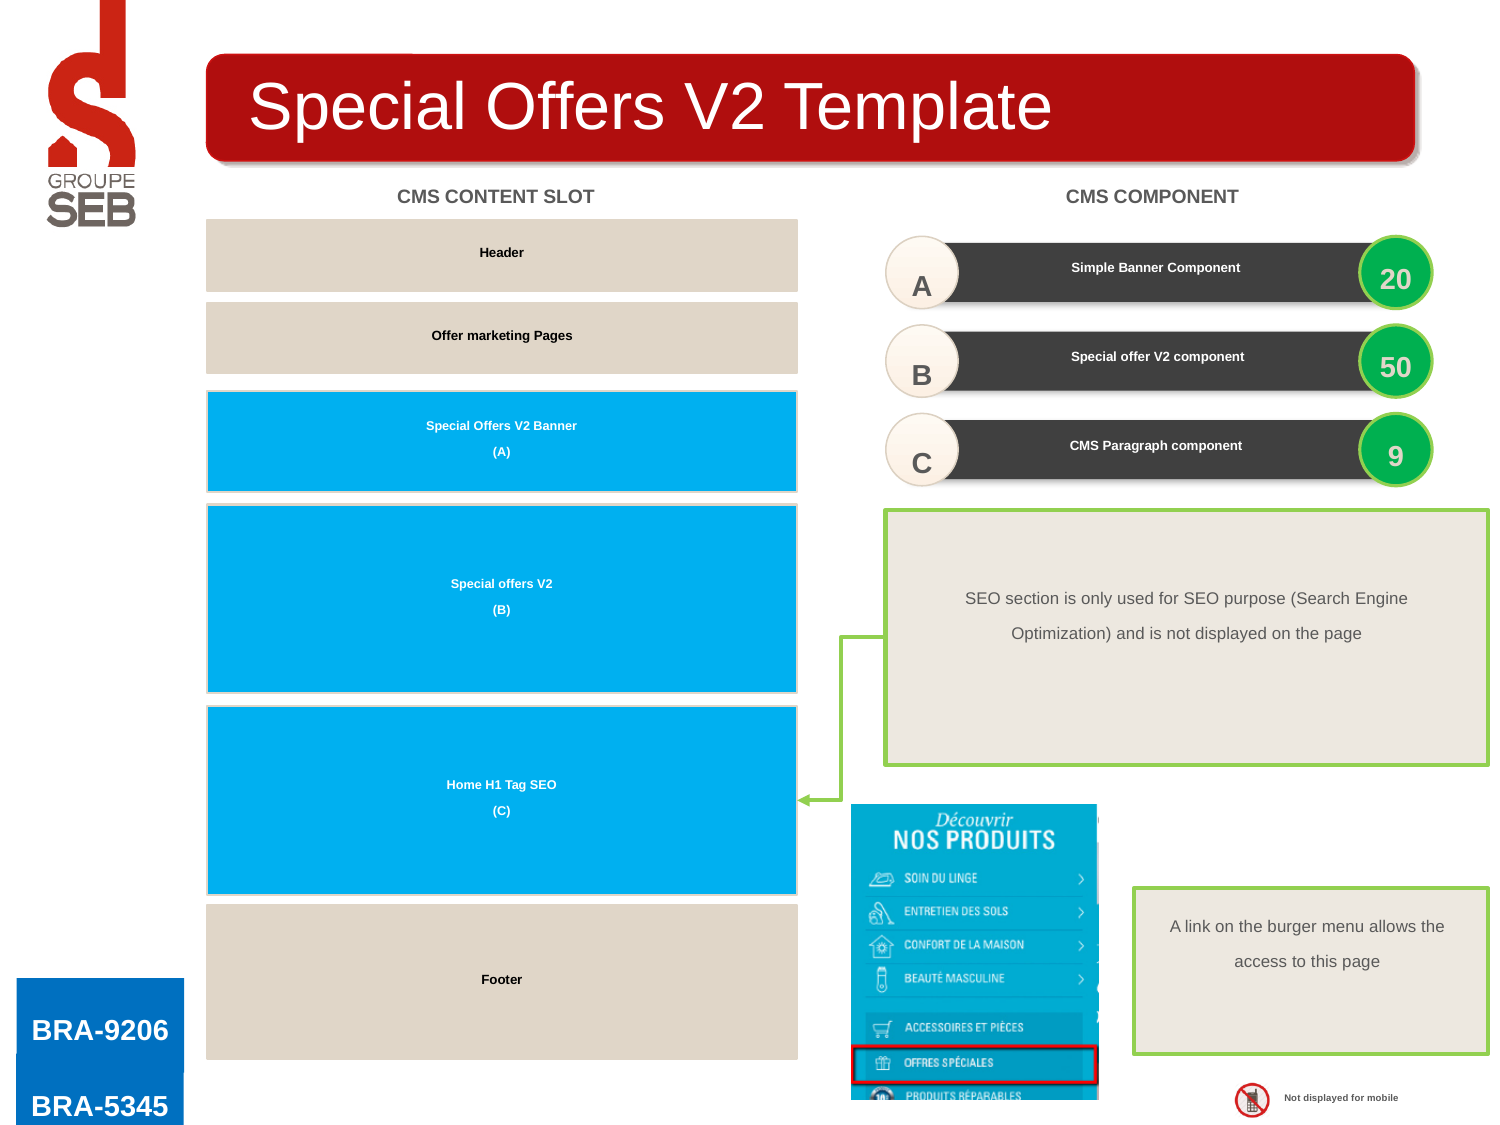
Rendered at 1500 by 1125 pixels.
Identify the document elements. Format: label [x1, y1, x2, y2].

picture [959, 1091, 976, 1100]
text_box [204, 502, 1489, 897]
picture [992, 1092, 1006, 1100]
text_box [204, 172, 799, 293]
picture [850, 803, 1099, 1100]
text_box [885, 413, 1433, 486]
picture [907, 1092, 949, 1100]
text_box [204, 388, 799, 494]
text_box [204, 903, 799, 1061]
text_box [205, 300, 799, 375]
picture [978, 1092, 989, 1100]
title [234, 56, 1400, 149]
text_box [981, 172, 1324, 228]
picture [1233, 1081, 1270, 1118]
picture [0, 0, 182, 266]
text_box [1270, 1082, 1500, 1117]
text_box [885, 236, 1433, 309]
text_box [16, 978, 185, 1125]
picture [870, 1087, 894, 1100]
text_box [1133, 888, 1489, 1055]
text_box [885, 324, 1433, 398]
